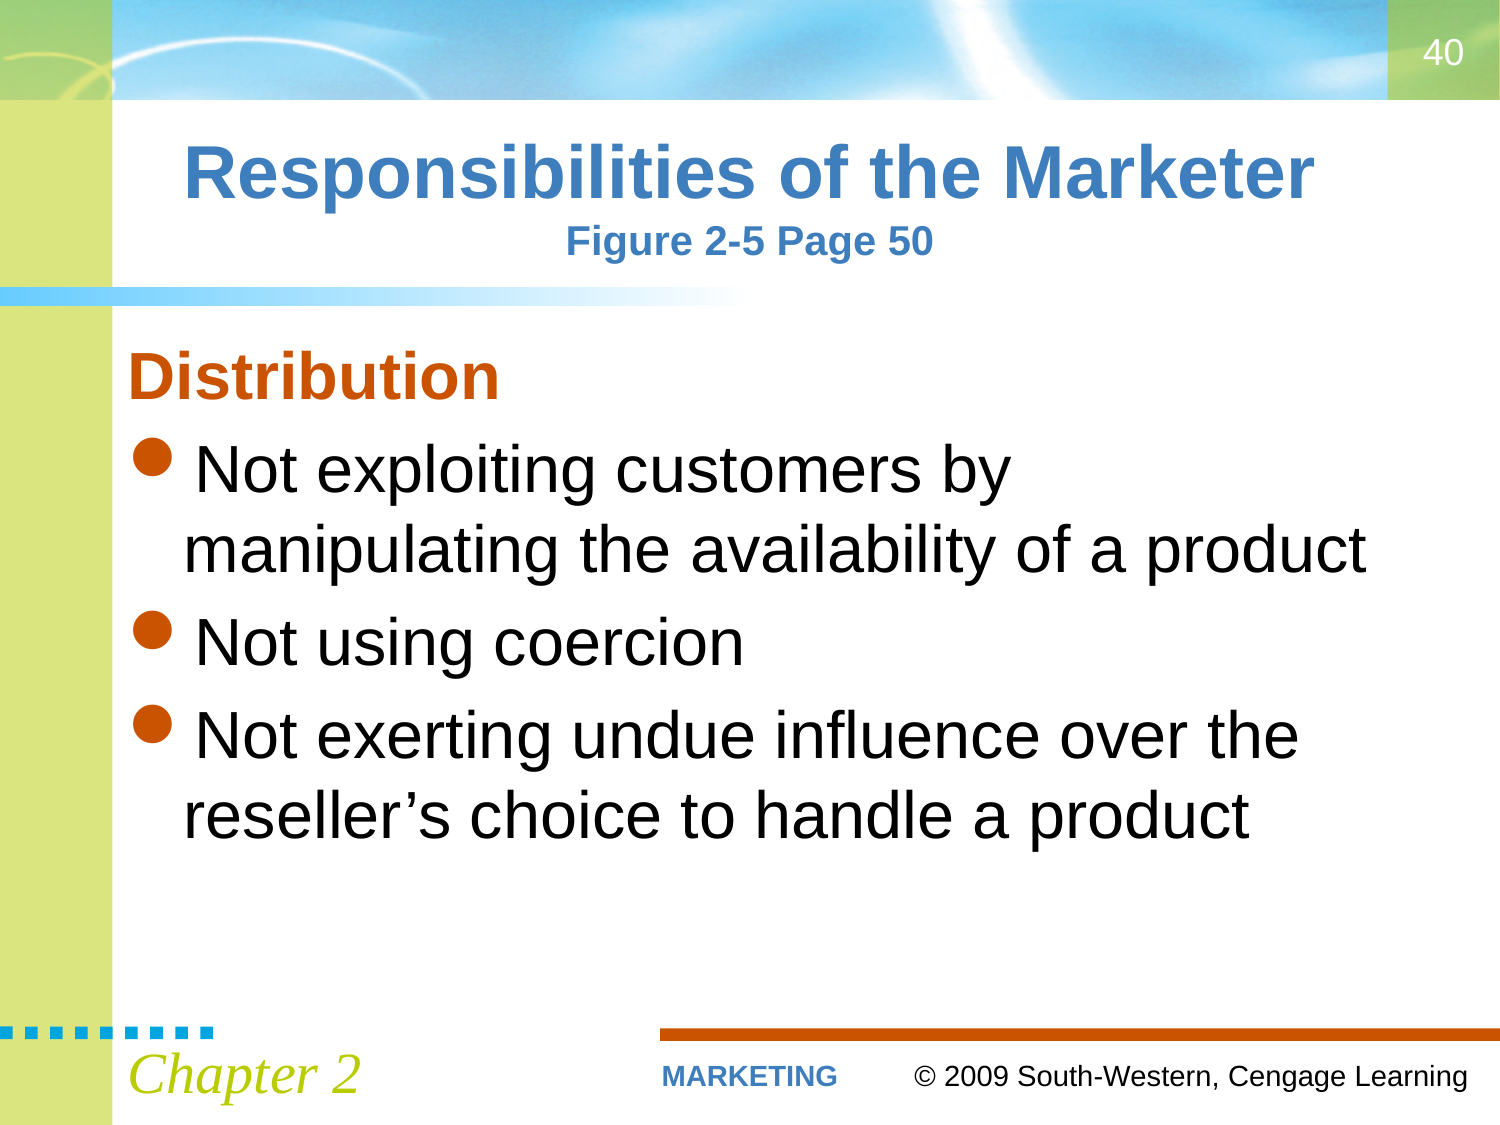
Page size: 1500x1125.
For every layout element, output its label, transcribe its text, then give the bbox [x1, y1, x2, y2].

slide_number 40 [1387, 0, 1500, 101]
footer Chapter 2 [112, 1012, 638, 1113]
title Responsibilities of the Marketer Figure 2-5 Page 50 [112, 99, 1388, 288]
list Distribution Not exploiting customers by manipulating the availability of a product Not using coercion Not exerting undue influence over the reseller’s choice to handle a product [112, 324, 1388, 1001]
